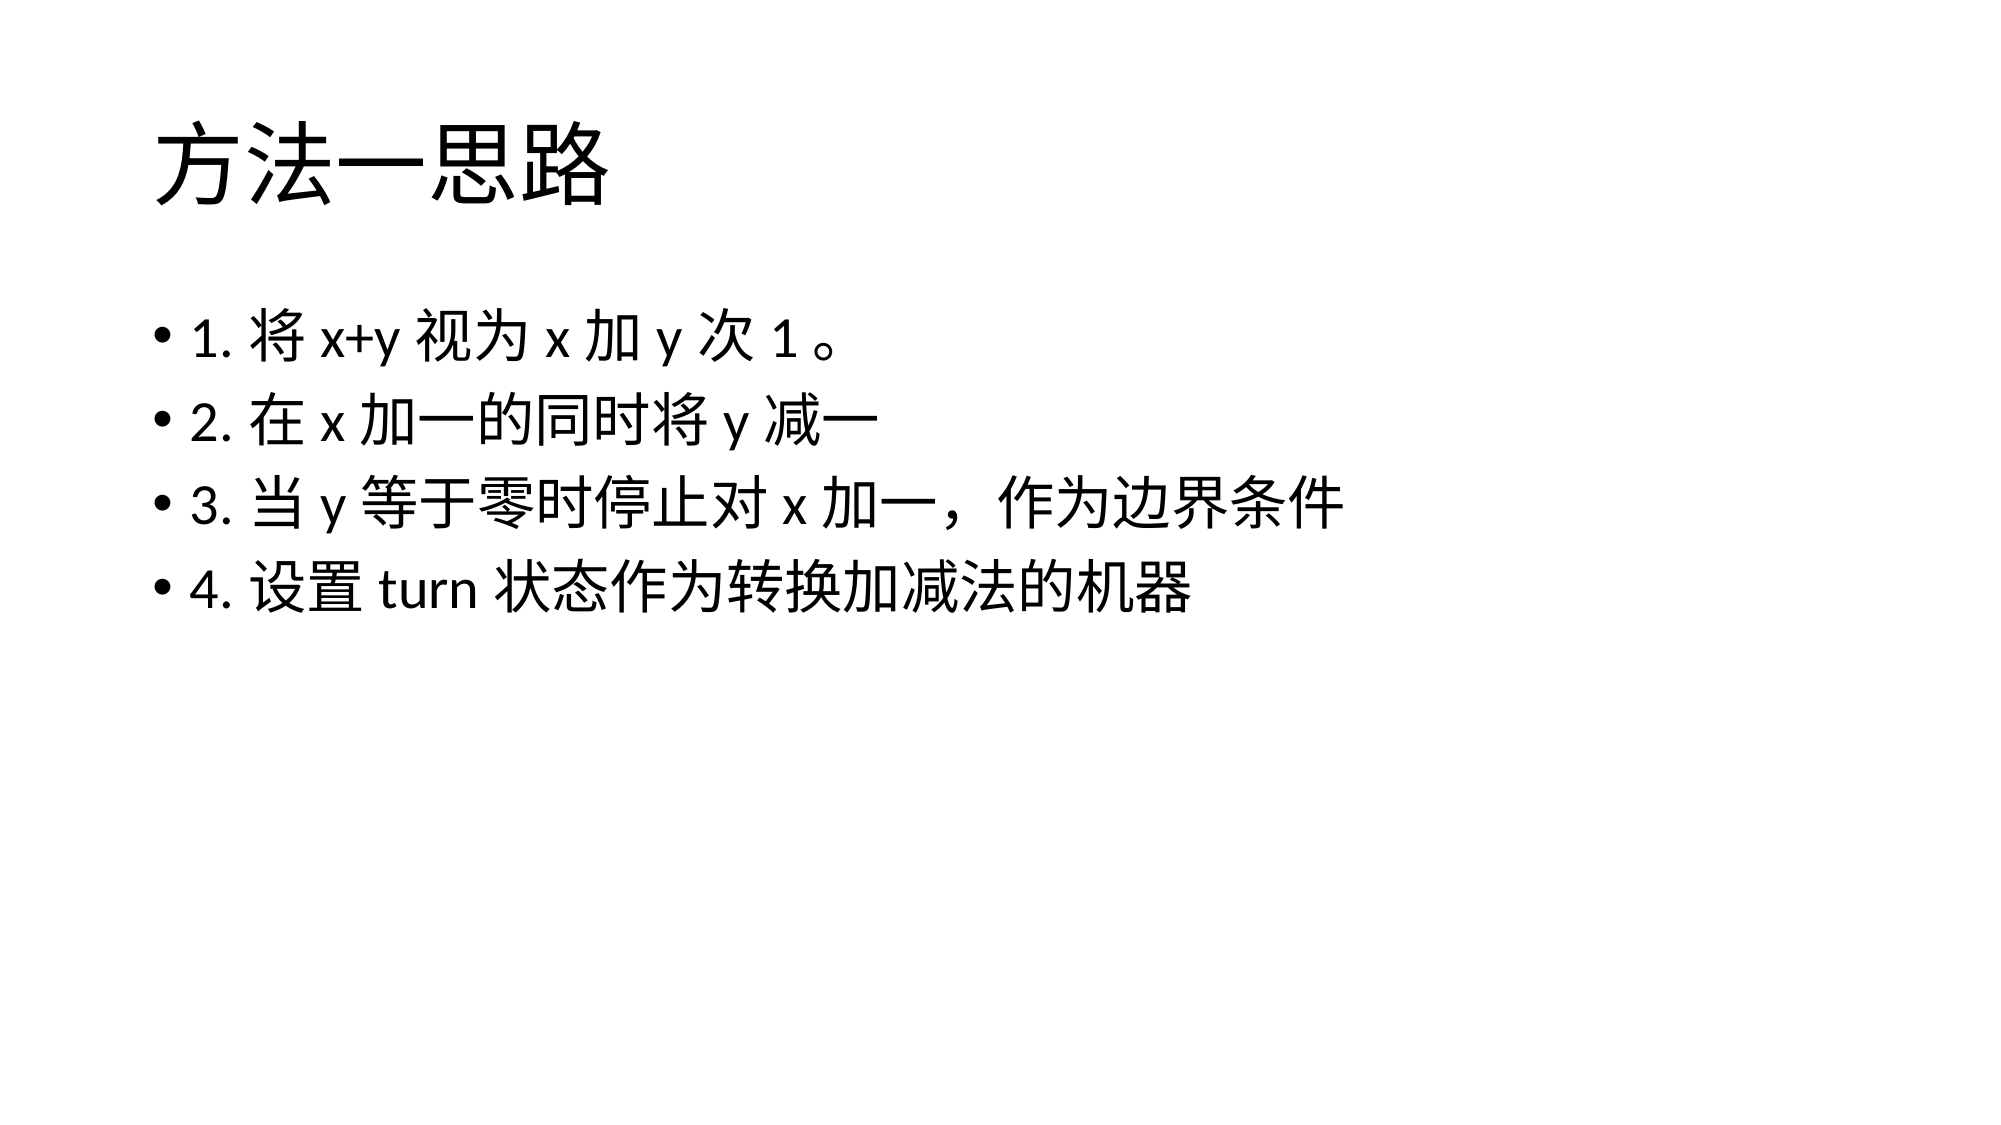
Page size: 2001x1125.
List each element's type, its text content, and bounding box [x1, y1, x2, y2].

list 1.将x+y视为x加y次1。 2.在x加一的同时将y减一 3.当y等于零时停止对x加一，作为边界条件 4.设置turn状态作为转换加减法的机器 [137, 299, 1863, 1014]
title 方法一思路 [137, 59, 1863, 278]
